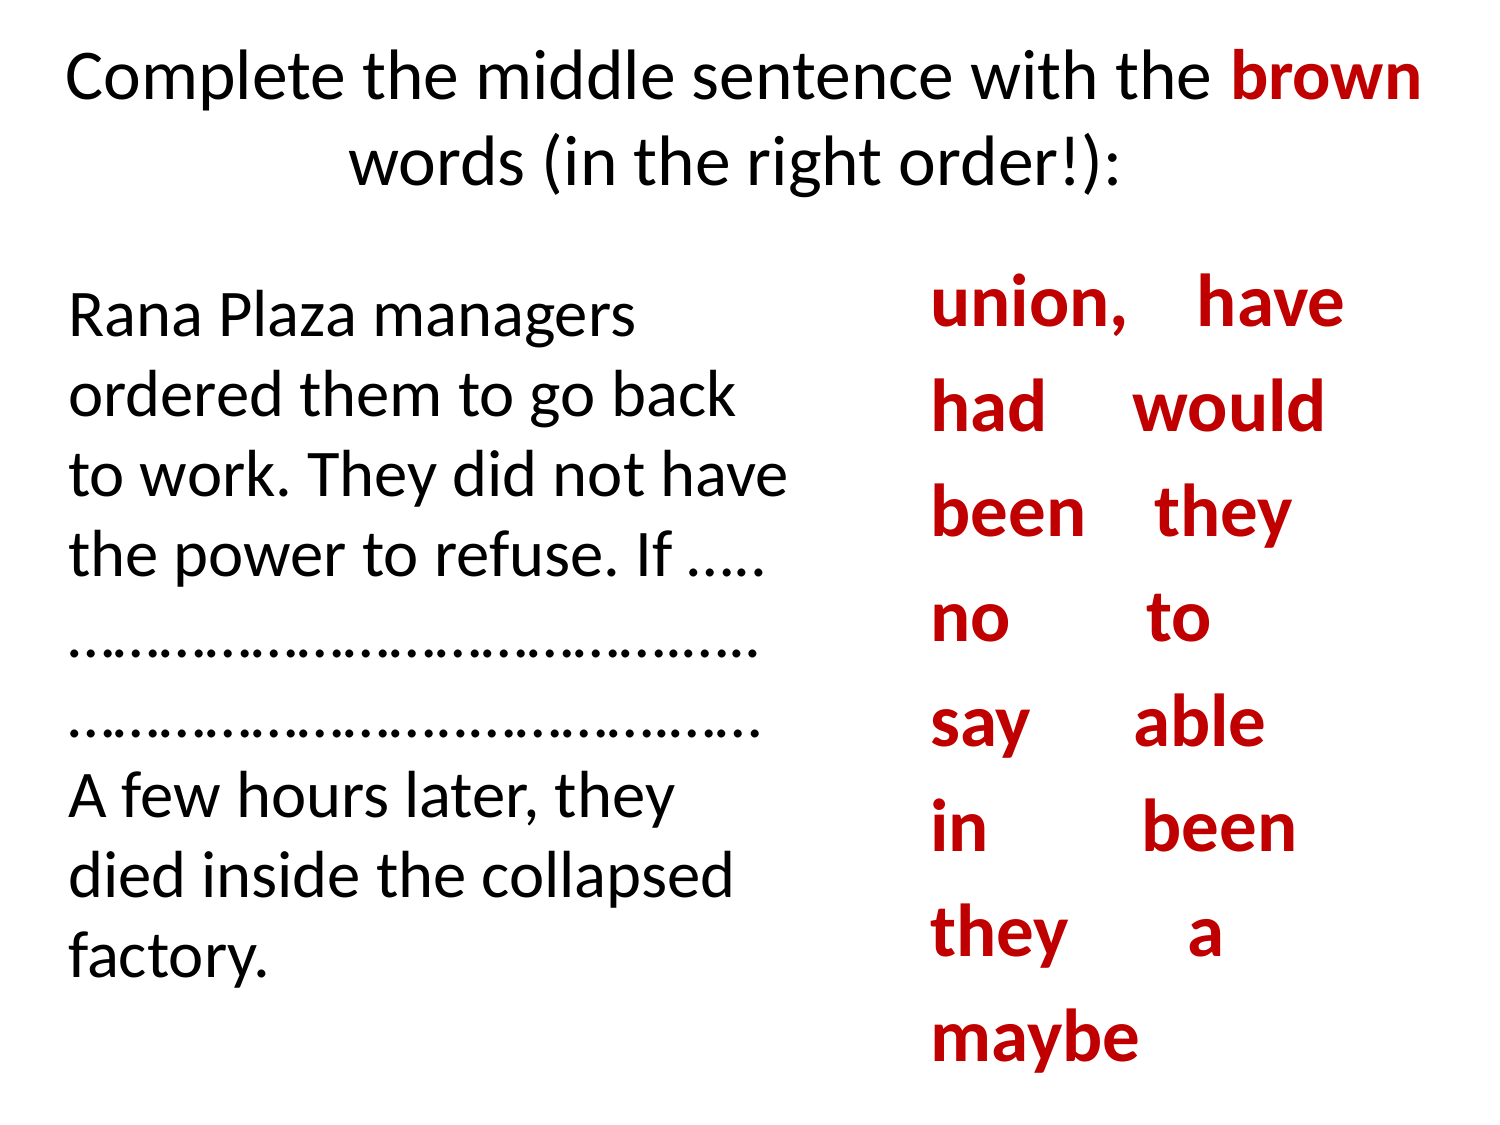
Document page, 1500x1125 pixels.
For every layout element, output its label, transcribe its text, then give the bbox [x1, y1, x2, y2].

list union, have had would been they no to say able in been they a maybe [915, 243, 1447, 1125]
list Rana Plaza managers ordered them to go back to work. They did not have the power to refuse. If ….. ………………………………….….. ……………………..………….…… A few hours later, they died inside the collapsed factory. [53, 262, 821, 1106]
title Complete the middle sentence with the brown words (in the right order!): [29, 19, 1459, 209]
